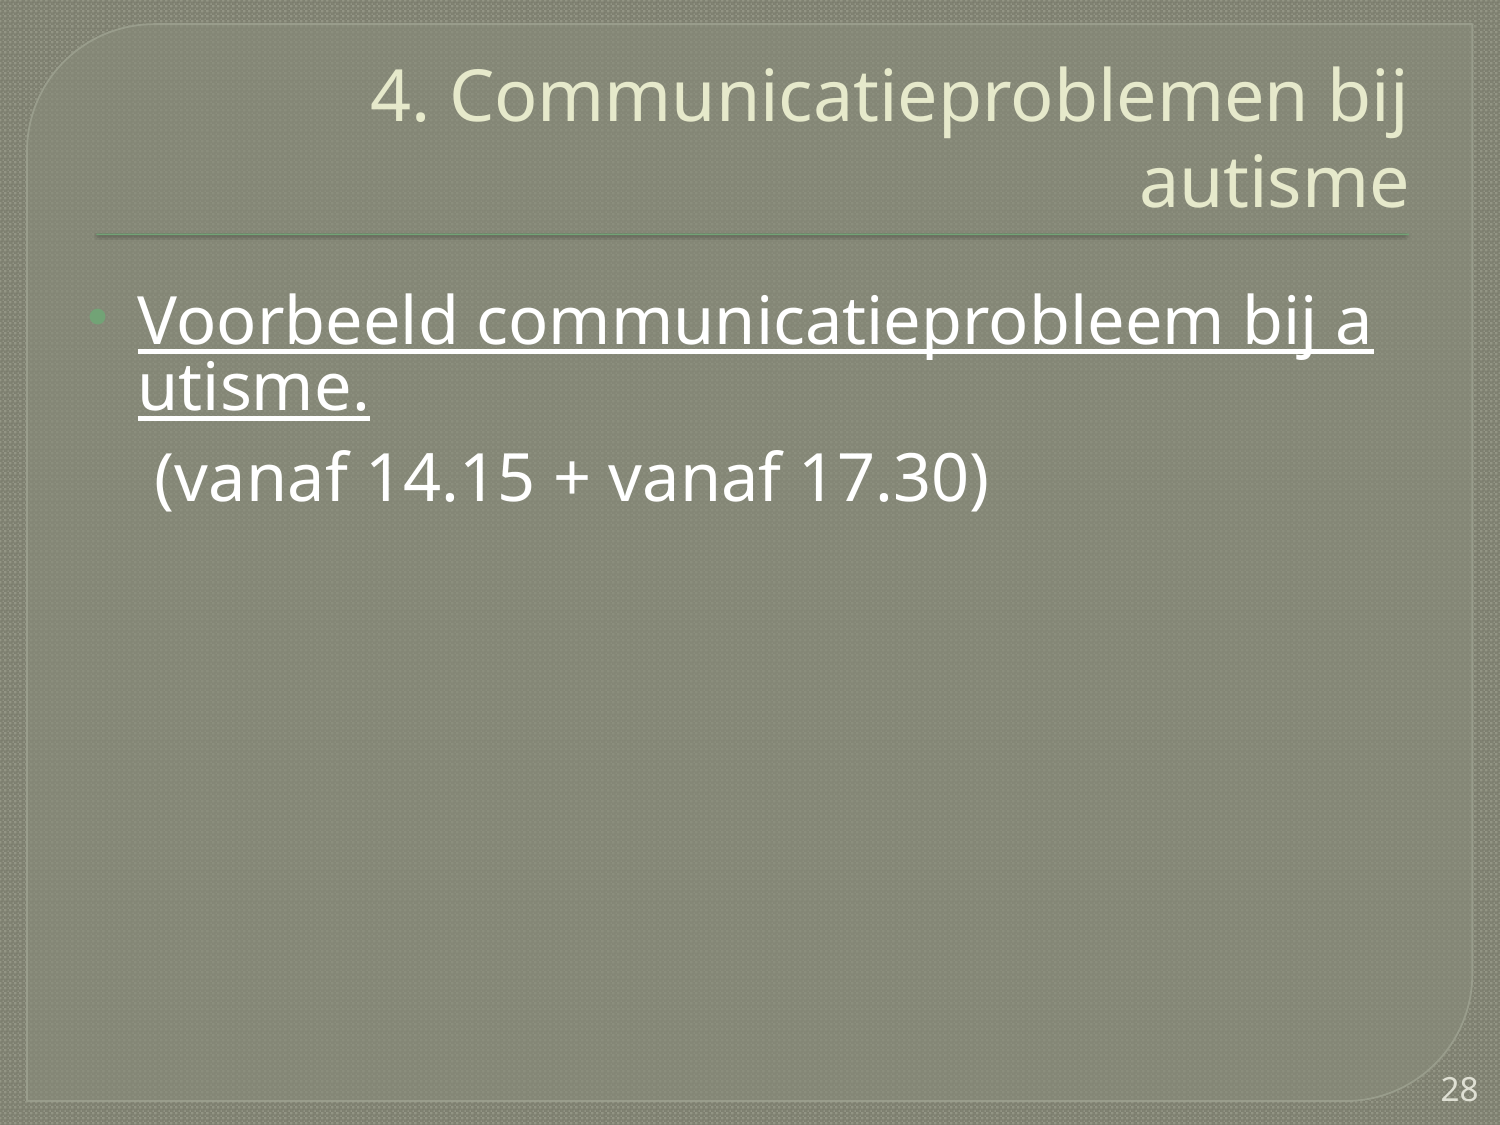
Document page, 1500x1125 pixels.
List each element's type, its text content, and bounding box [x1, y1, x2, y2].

slide_number 28 [1417, 1068, 1494, 1114]
title 4. Communicatieproblemen bij autisme [75, 41, 1425, 230]
list Voorbeeld communicatieprobleem bij autisme. (vanaf 14.15 + vanaf 17.30) [75, 270, 1425, 1013]
